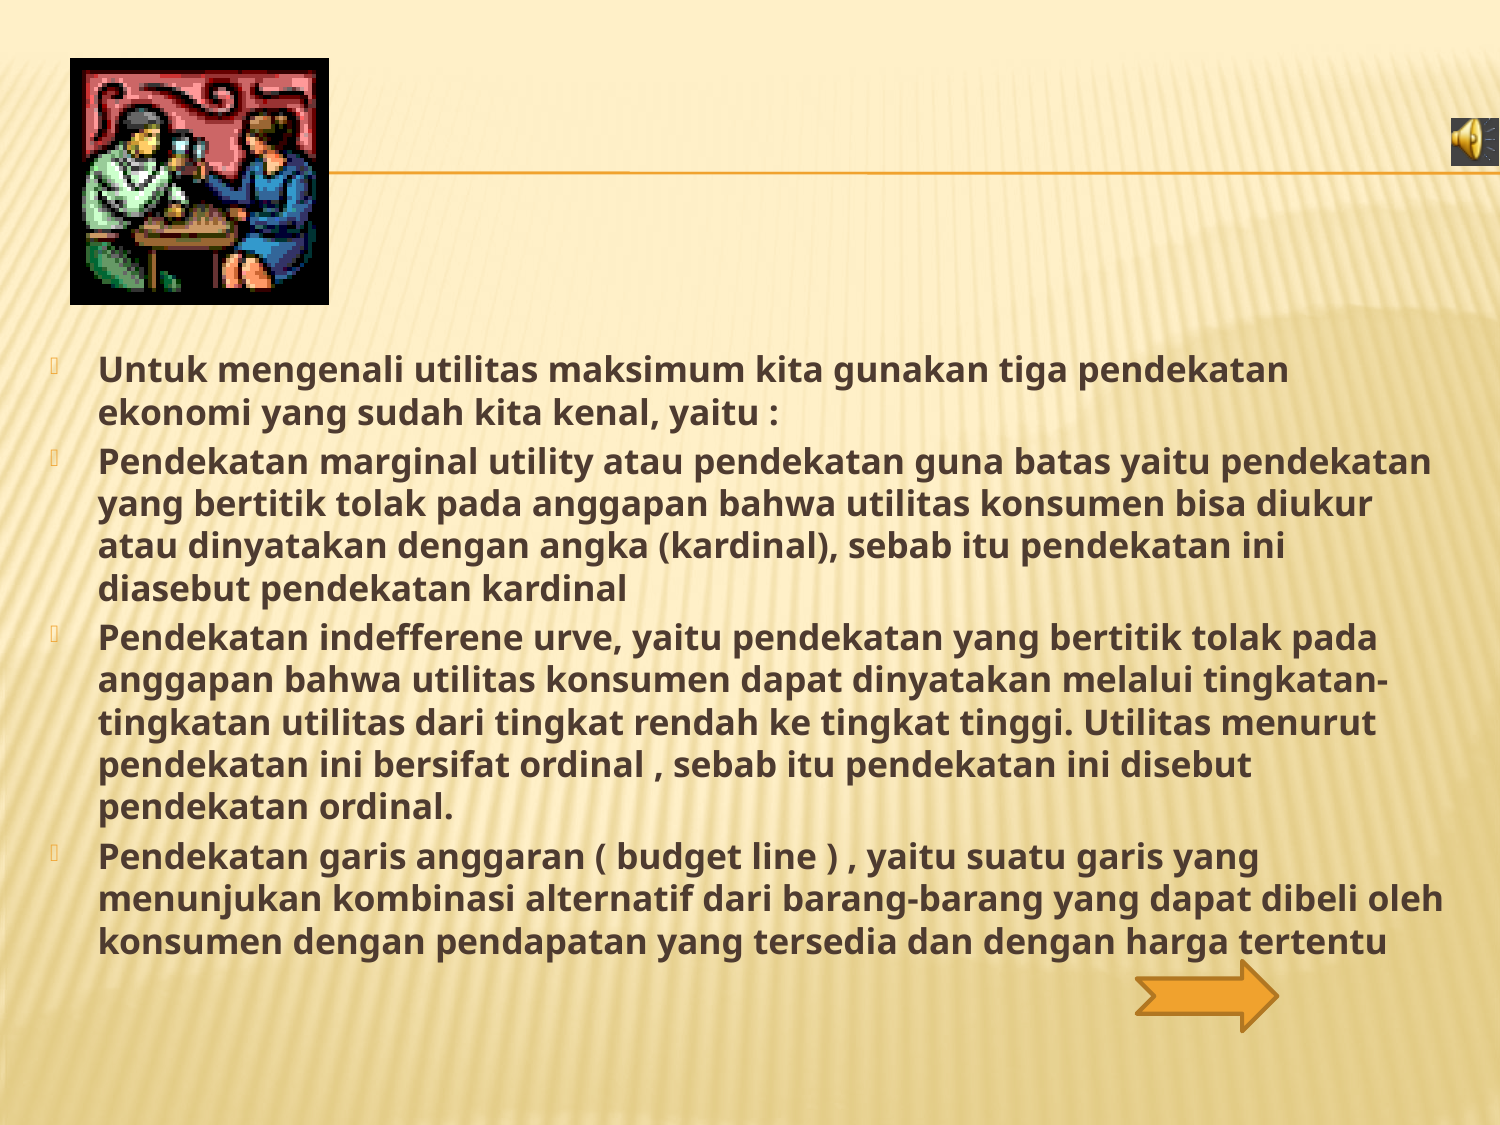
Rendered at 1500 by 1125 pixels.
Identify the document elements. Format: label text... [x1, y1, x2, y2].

text_box [1134, 959, 1280, 1034]
list Untuk mengenali utilitas maksimum kita gunakan tiga pendekatan ekonomi yang sudah kita kenal, yaitu : Pendekatan marginal utility atau pendekatan guna batas yaitu pendekatan yang bertitik tolak pada anggapan bahwa utilitas konsumen bisa diukur atau dinyatakan dengan angka (kardinal), sebab itu pendekatan ini diasebut pendekatan kardinal Pendekatan indefferene urve, yaitu pendekatan yang bertitik tolak pada anggapan bahwa utilitas konsumen dapat dinyatakan melalui tingkatan-tingkatan utilitas dari tingkat rendah ke tingkat tinggi. Utilitas menurut pendekatan ini bersifat ordinal , sebab itu pendekatan ini disebut pendekatan ordinal. Pendekatan garis anggaran ( budget line ) , yaitu suatu garis yang menunjukan kombinasi alternatif dari barang-barang yang dapat dibeli oleh konsumen dengan pendapatan yang tersedia dan dengan harga tertentu [35, 339, 1461, 1083]
picture [69, 58, 329, 305]
picture [1449, 116, 1500, 168]
